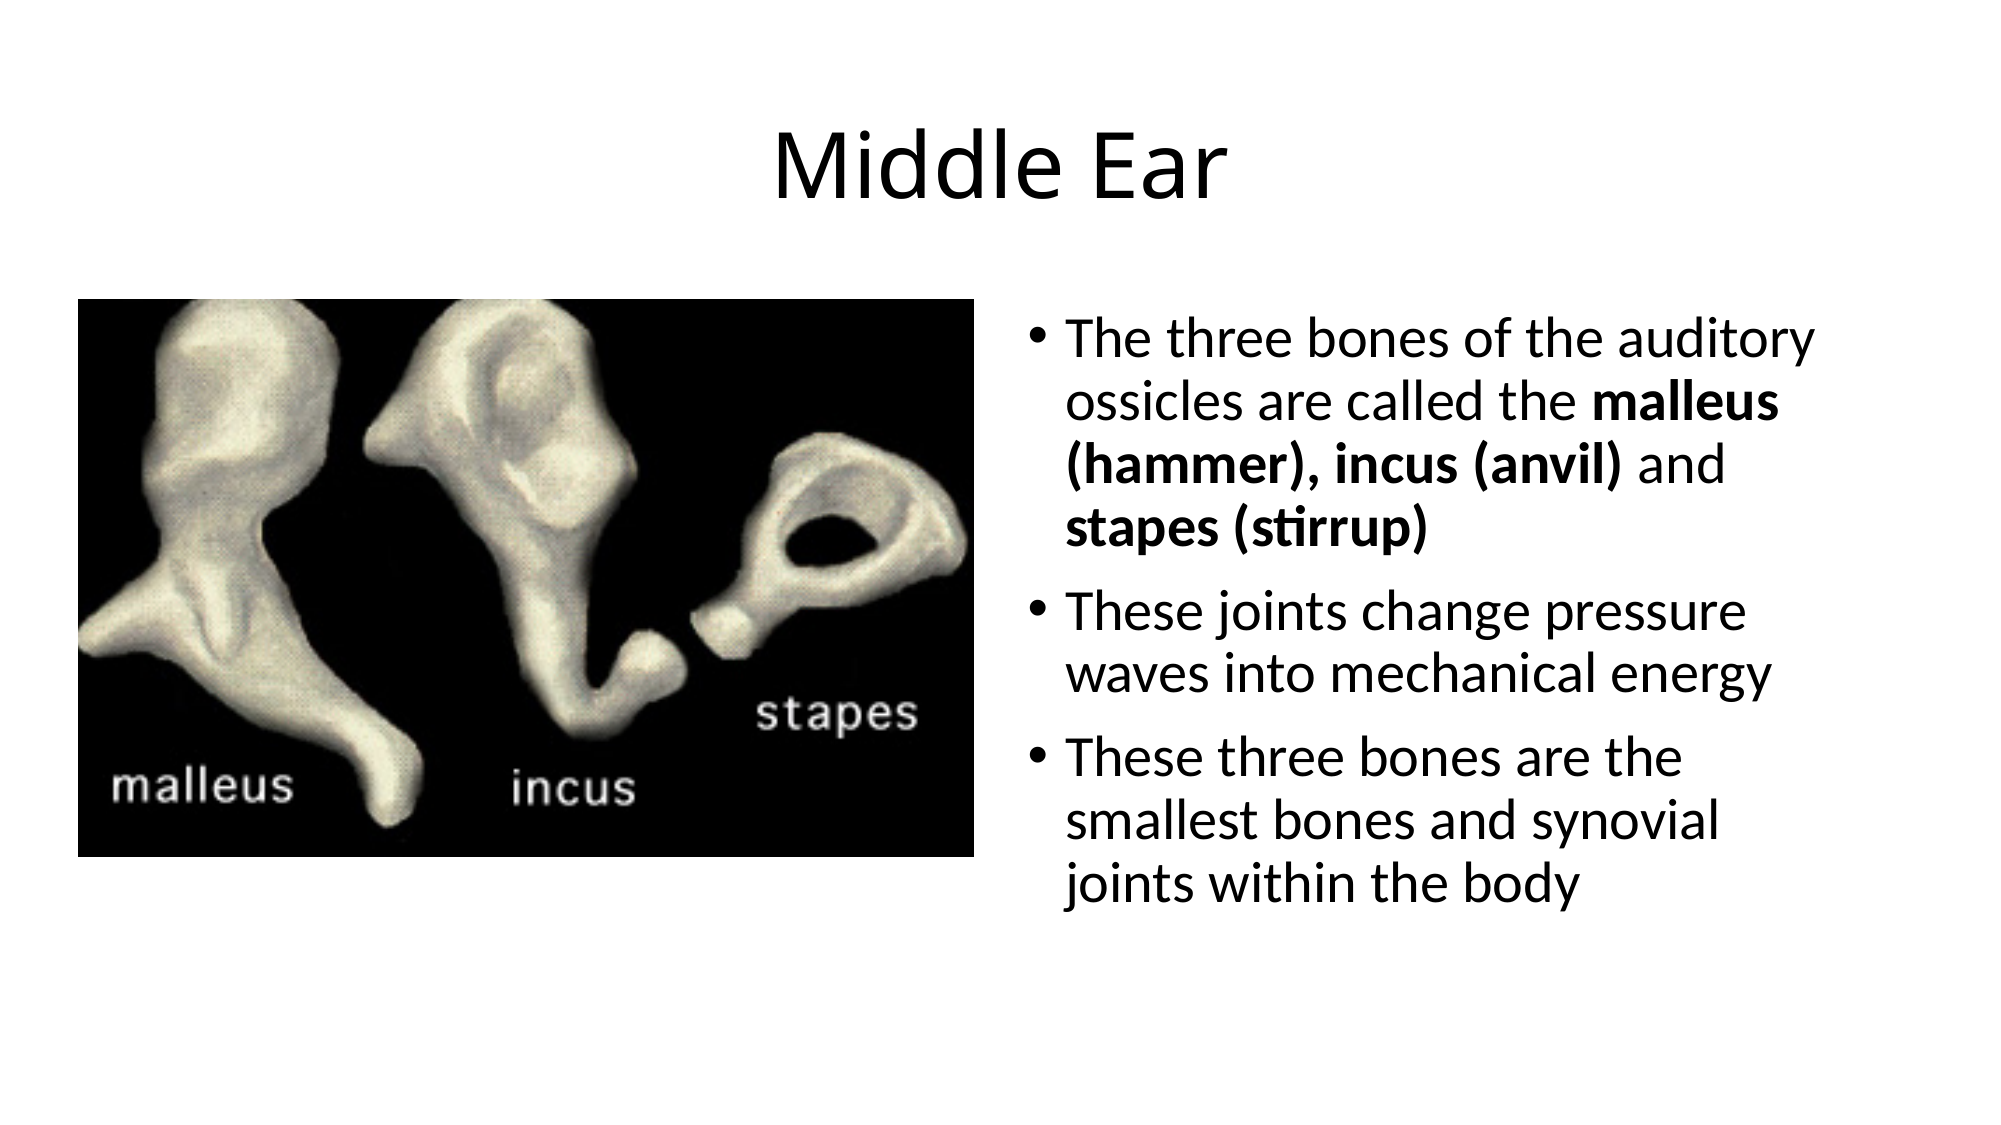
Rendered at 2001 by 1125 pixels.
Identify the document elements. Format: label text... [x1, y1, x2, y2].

list The three bones of the auditory ossicles are called the malleus (hammer), incus (anvil) and stapes (stirrup) These joints change pressure waves into mechanical energy These three bones are the smallest bones and synovial joints within the body [1012, 299, 1863, 1014]
title Middle Ear [137, 59, 1863, 278]
picture [78, 299, 974, 857]
